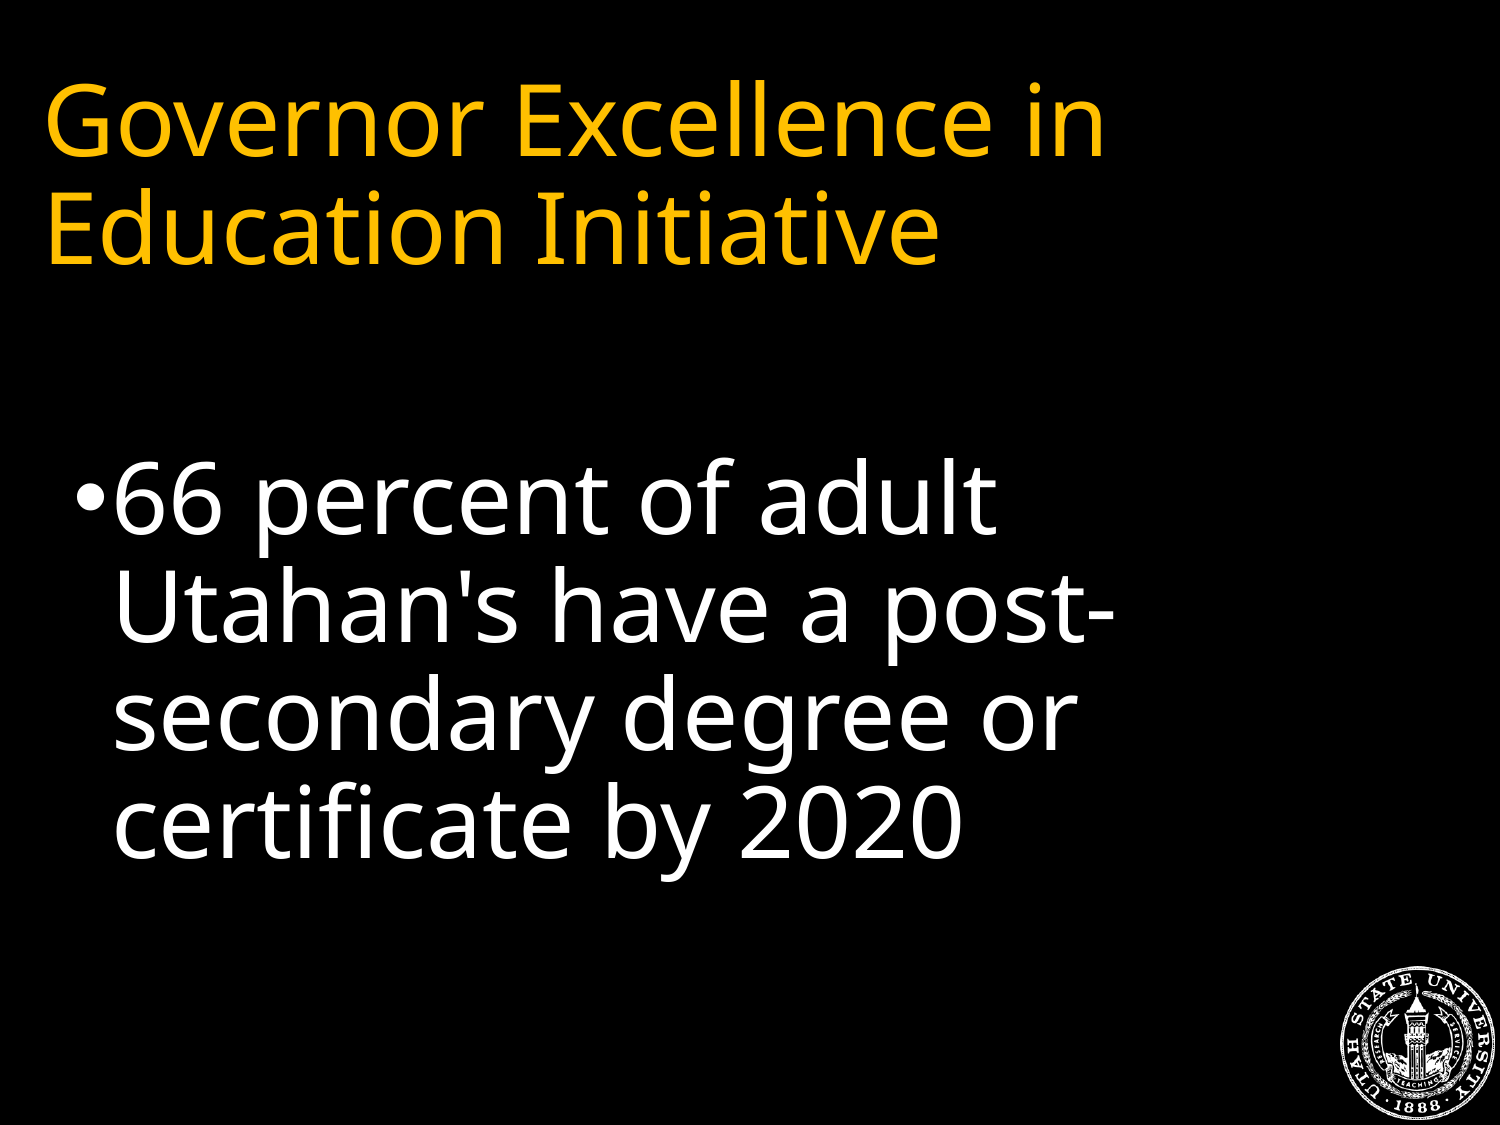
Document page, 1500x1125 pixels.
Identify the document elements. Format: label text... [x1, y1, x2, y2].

title Governor Excellence in Education Initiative [27, 43, 1500, 313]
picture [1340, 966, 1496, 1120]
list 66 percent of adult Utahan's have a post-secondary degree or certificate by 2020 [58, 299, 1442, 953]
